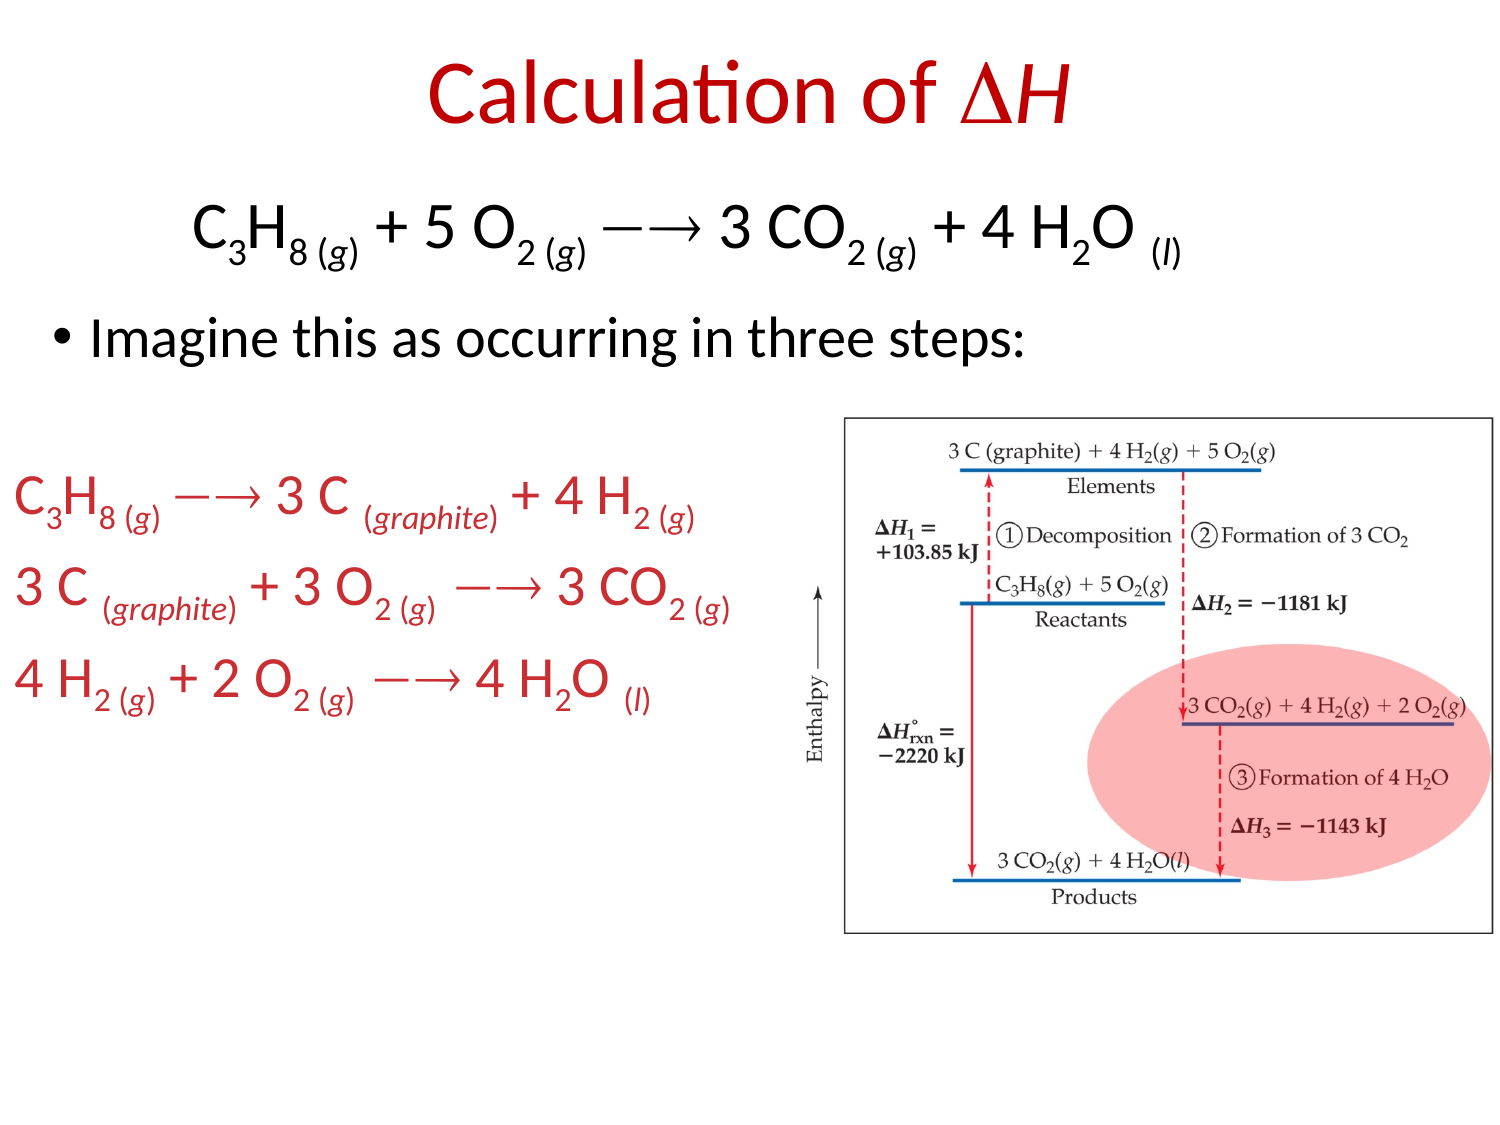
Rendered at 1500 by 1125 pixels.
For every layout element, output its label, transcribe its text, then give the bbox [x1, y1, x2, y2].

text_box C3H8 (g) + 5 O2 (g)  3 CO2 (g) + 4 H2O (l) [177, 174, 1198, 281]
text_box Imagine this as occurring in three steps: [37, 299, 1388, 413]
text_box Calculation of H [112, 24, 1388, 213]
picture [799, 411, 1498, 938]
text_box C3H8 (g)  3 C (graphite) + 4 H2 (g) 3 C (graphite) + 3 O2 (g)  3 CO2 (g) 4 H2 (g) + 2 O2 (g)  4 H2O (l) [0, 448, 794, 796]
